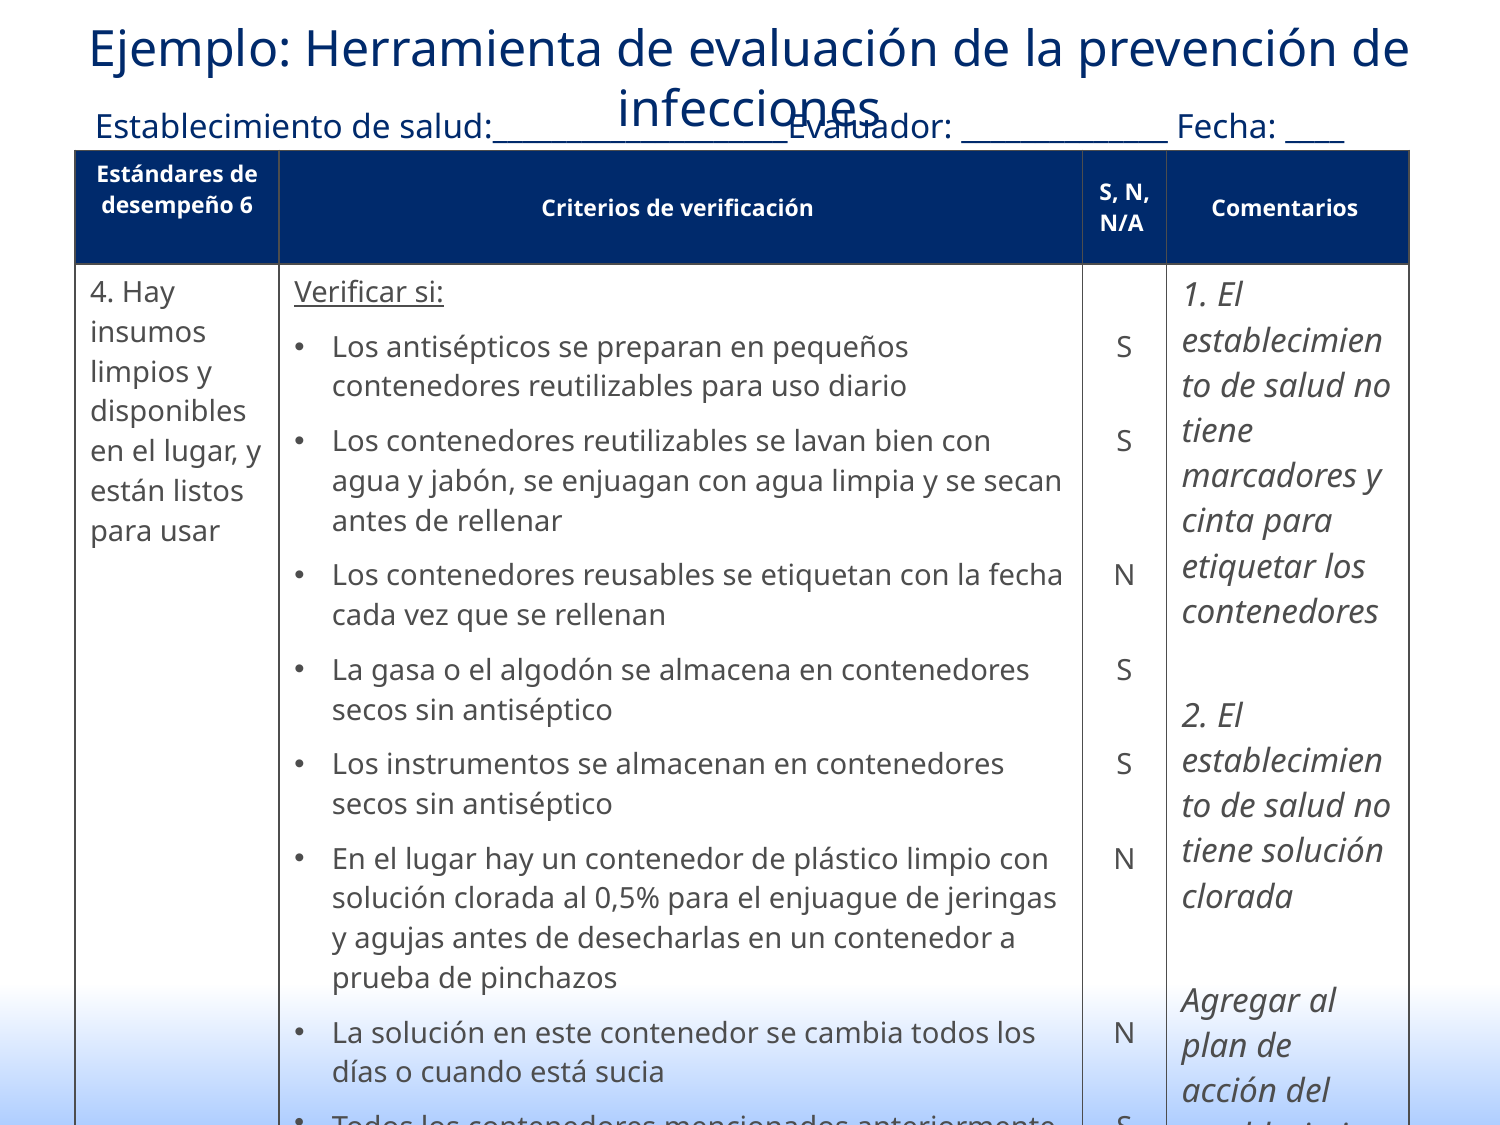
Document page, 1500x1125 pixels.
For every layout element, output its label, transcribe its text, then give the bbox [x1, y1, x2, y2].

table_cell Los contenedores reusables se etiquetan con la fecha cada vez que se rellenan [280, 547, 1082, 642]
table_cell N [1083, 1004, 1166, 1099]
table_cell 4. Hay insumos limpios y disponibles en el lugar, y están listos para usar [76, 265, 278, 1125]
table_cell En el lugar hay un contenedor de plástico limpio con solución clorada al 0,5% para el enjuague de jeringas y agujas antes de desecharlas en un contenedor a prueba de pinchazos [280, 830, 1082, 1004]
text_box Establecimiento de salud:____________________Evaluador: ______________ Fecha: ____ [79, 100, 1468, 151]
table_cell N [1083, 547, 1166, 642]
table_cell S [1083, 413, 1166, 547]
table_cell S [1083, 319, 1166, 413]
table_cell Verificar si: [280, 265, 1082, 319]
table_header Comentarios [1167, 151, 1408, 263]
table_cell Los instrumentos se almacenan en contenedores secos sin antiséptico [280, 736, 1082, 830]
table_cell S [1083, 1099, 1166, 1125]
title Ejemplo: Herramienta de evaluación de la prevención de infecciones [0, 3, 1500, 150]
table_cell S [1083, 642, 1166, 736]
table_header S, N, N/A [1083, 151, 1166, 263]
table_cell Los contenedores reutilizables se lavan bien con agua y jabón, se enjuagan con agua limpia y se secan antes de rellenar [280, 413, 1082, 547]
table_cell La gasa o el algodón se almacena en contenedores secos sin antiséptico [280, 642, 1082, 736]
table_header Estándares de desempeño 6 [76, 151, 278, 263]
table_cell [1083, 265, 1166, 319]
table_cell S [1083, 736, 1166, 830]
table_cell Todos los contenedores mencionados anteriormente están listos para usar en : Salas de examen Sala de preparto y parto Área de postparto, farmacia o área de laboratorio [280, 1099, 1082, 1125]
table_cell La solución en este contenedor se cambia todos los días o cuando está sucia [280, 1004, 1082, 1099]
table_header Criterios de verificación [280, 151, 1082, 263]
table_cell 1. El establecimiento de salud no tiene marcadores y cinta para etiquetar los contenedores 2. El establecimiento de salud no tiene solución clorada Agregar al plan de acción del establecimiento de salud [1167, 265, 1408, 1125]
table_cell N [1083, 830, 1166, 1004]
table_cell Los antisépticos se preparan en pequeños contenedores reutilizables para uso diario [280, 319, 1082, 413]
